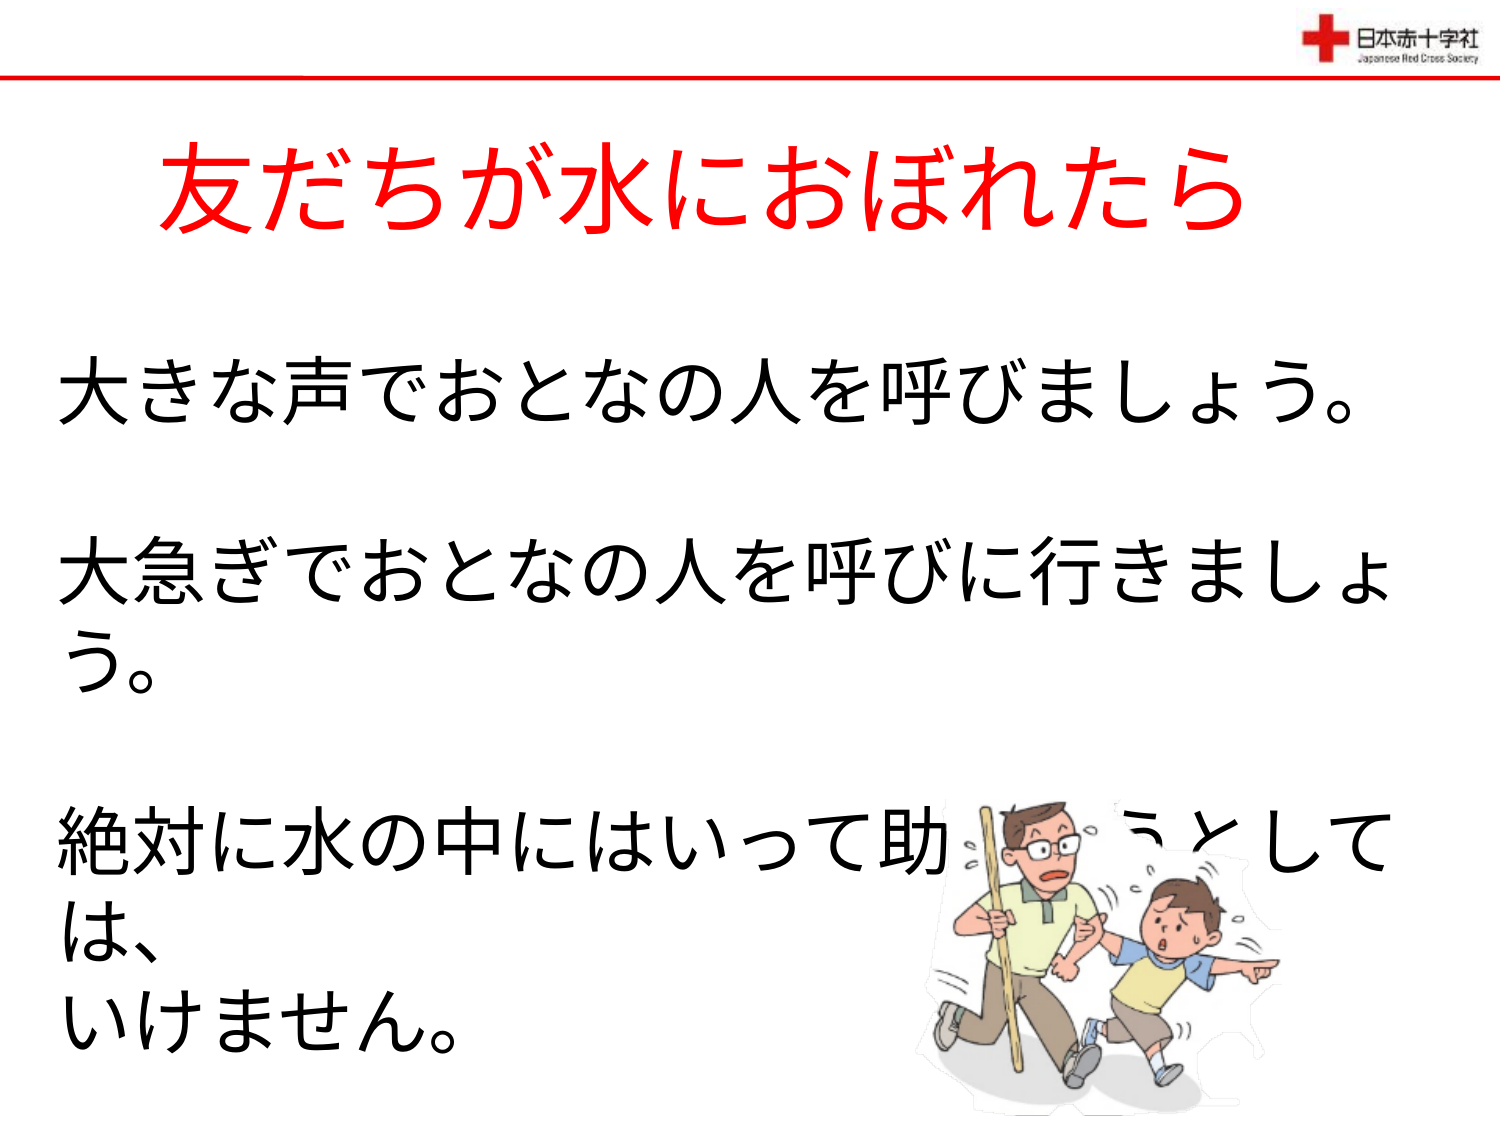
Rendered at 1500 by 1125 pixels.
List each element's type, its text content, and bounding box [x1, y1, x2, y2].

text_box 友だちが水におぼれたら [141, 119, 1412, 255]
picture [897, 799, 1282, 1125]
picture [1296, 8, 1486, 66]
text_box 大きな声でおとなの人を呼びましょう。 大急ぎでおとなの人を呼びに行きましょう。 絶対に水の中にはいって助けようとしては、 いけません。 [41, 337, 1477, 1125]
